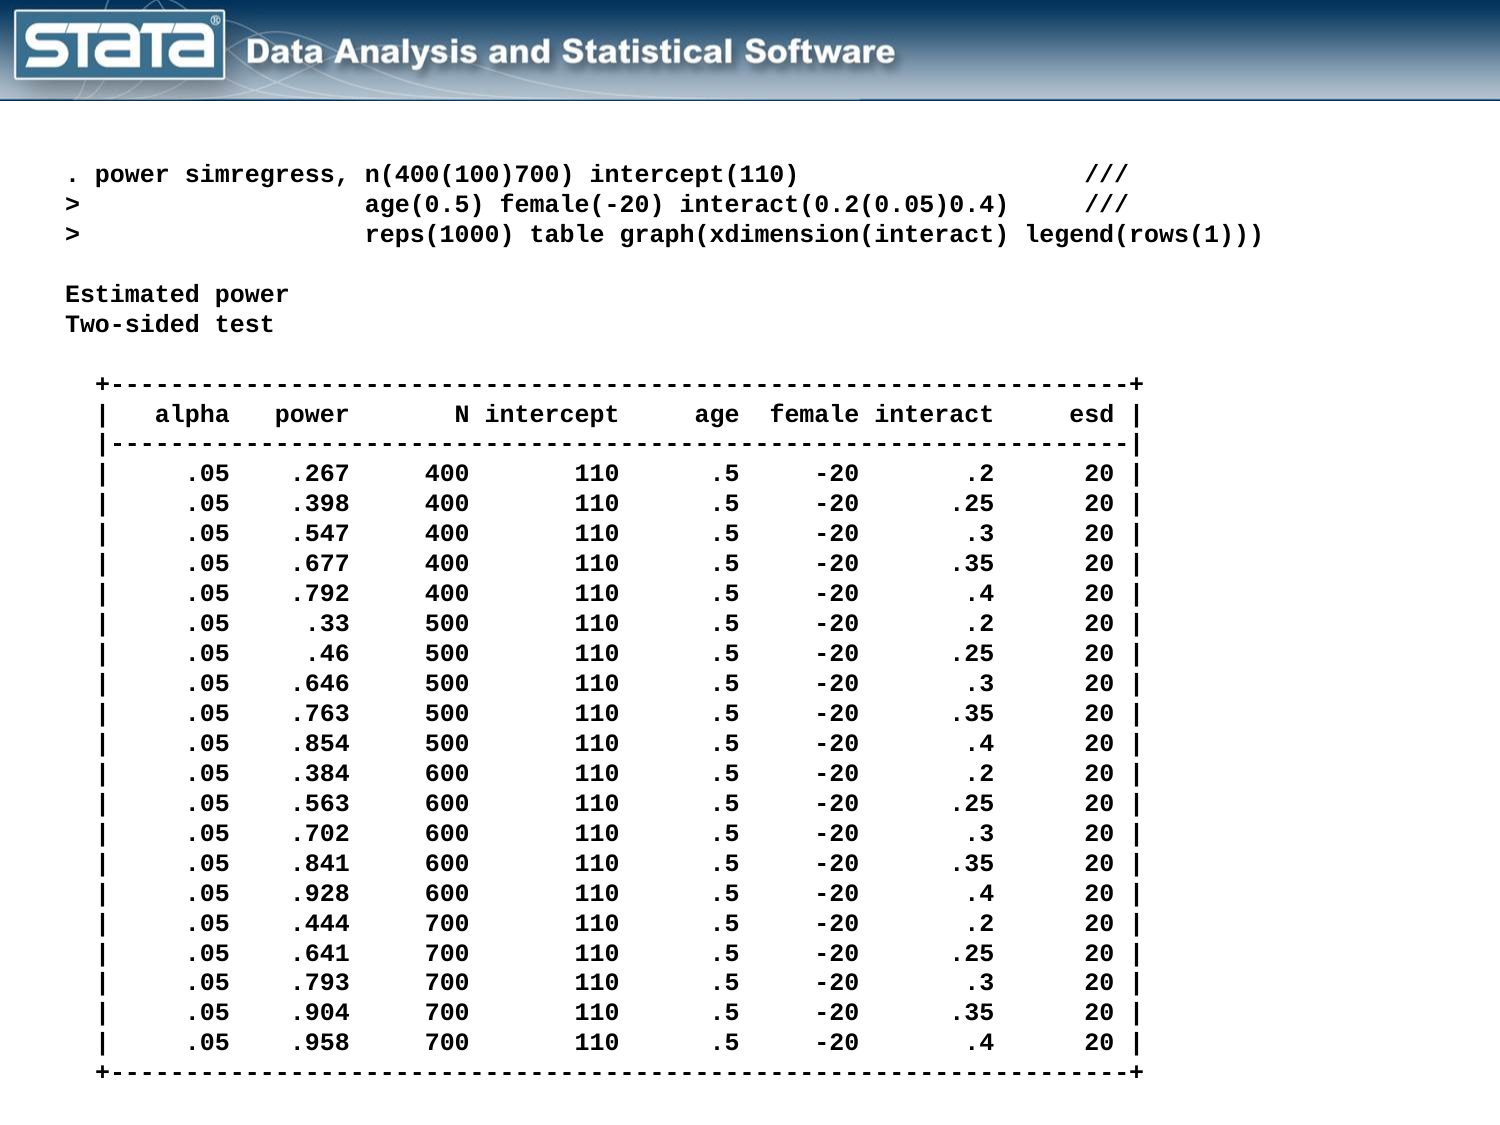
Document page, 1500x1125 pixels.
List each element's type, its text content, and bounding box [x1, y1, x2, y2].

list . power simregress, n(400(100)700) intercept(110) /// > age(0.5) female(-20) interact(0.2(0.05)0.4) /// > reps(1000) table graph(xdimension(interact) legend(rows(1))) Estimated power Two-sided test +--------------------------------------------------------------------+ | alpha power N intercept age female interact esd | |--------------------------------------------------------------------| | .05 .267 400 110 .5 -20 .2 20 | | .05 .398 400 110 .5 -20 .25 20 | | .05 .547 400 110 .5 -20 .3 20 | | .05 .677 400 110 .5 -20 .35 20 | | .05 .792 400 110 .5 -20 .4 20 | | .05 .33 500 110 .5 -20 .2 20 | | .05 .46 500 110 .5 -20 .25 20 | | .05 .646 500 110 .5 -20 .3 20 | | .05 .763 500 110 .5 -20 .35 20 | | .05 .854 500 110 .5 -20 .4 20 | | .05 .384 600 110 .5 -20 .2 20 | | .05 .563 600 110 .5 -20 .25 20 | | .05 .702 600 110 .5 -20 .3 20 | | .05 .841 600 110 .5 -20 .35 20 | | .05 .928 600 110 .5 -20 .4 20 | | .05 .444 700 110 .5 -20 .2 20 | | .05 .641 700 110 .5 -20 .25 20 | | .05 .793 700 110 .5 -20 .3 20 | | .05 .904 700 110 .5 -20 .35 20 | | .05 .958 700 110 .5 -20 .4 20 | +--------------------------------------------------------------------+ [50, 149, 1413, 1100]
picture [0, 0, 1500, 102]
